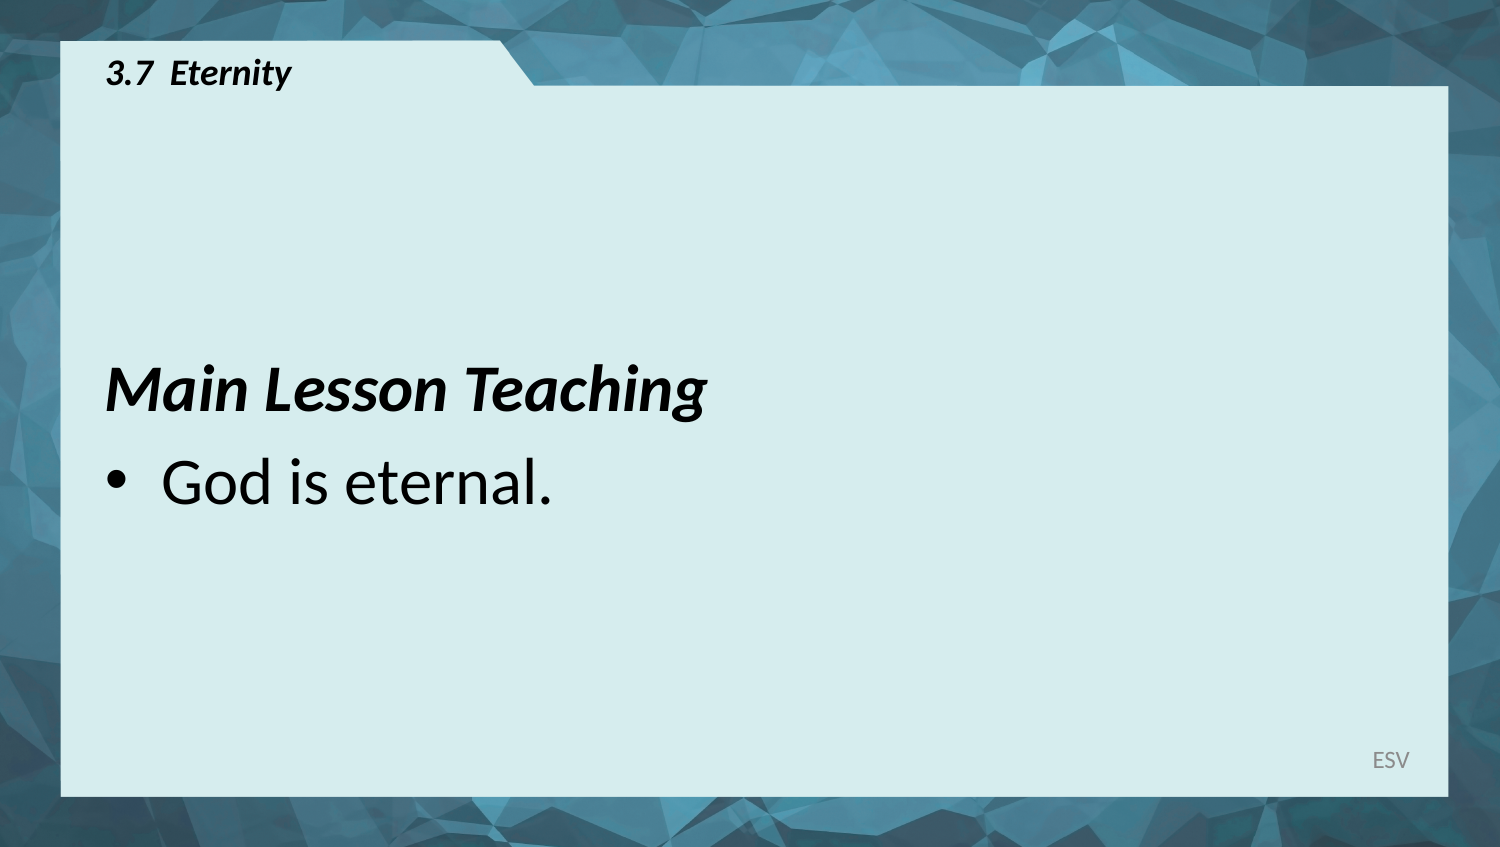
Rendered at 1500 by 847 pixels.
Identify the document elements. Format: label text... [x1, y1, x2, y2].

list Main Lesson Teaching God is eternal. [89, 141, 1403, 722]
picture [0, 0, 1500, 847]
title 3.7 Eternity [89, 33, 1420, 108]
footer ESV [950, 736, 1425, 782]
